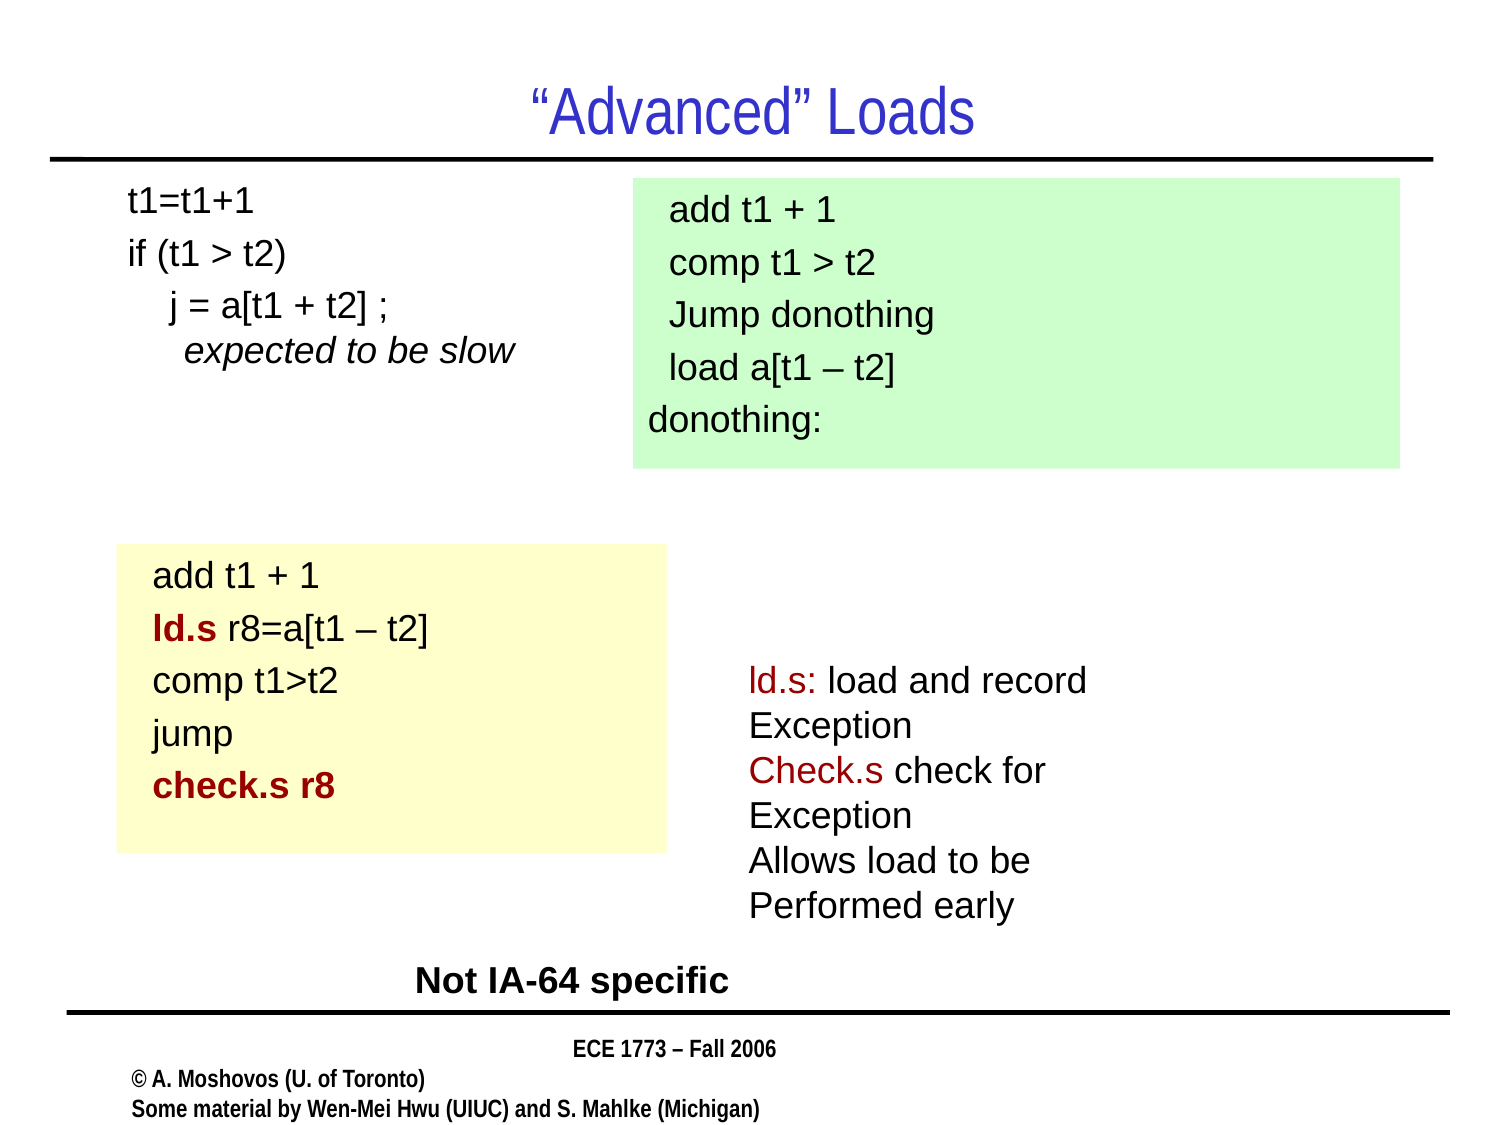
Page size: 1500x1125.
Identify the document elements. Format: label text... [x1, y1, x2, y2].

text_box Not IA-64 specific [400, 949, 745, 1009]
title “Advanced” Loads [116, 65, 1392, 151]
text_box add t1 + 1 ld.s r8=a[t1 – t2] comp t1>t2 jump check.s r8 [116, 543, 667, 854]
list t1=t1+1 if (t1 > t2) j = a[t1 + t2] ; expected to be slow [112, 168, 534, 413]
footer ECE 1773 – Fall 2006 © A. Moshovos (U. of Toronto) Some material by Wen-Mei Hwu (UIUC) and S. Mahlke (Michigan) [116, 1024, 1234, 1101]
text_box ld.s: load and record Exception Check.s check for Exception Allows load to be Performed early [733, 649, 1113, 934]
text_box add t1 + 1 comp t1 > t2 Jump donothing load a[t1 – t2] donothing: [633, 178, 1400, 469]
